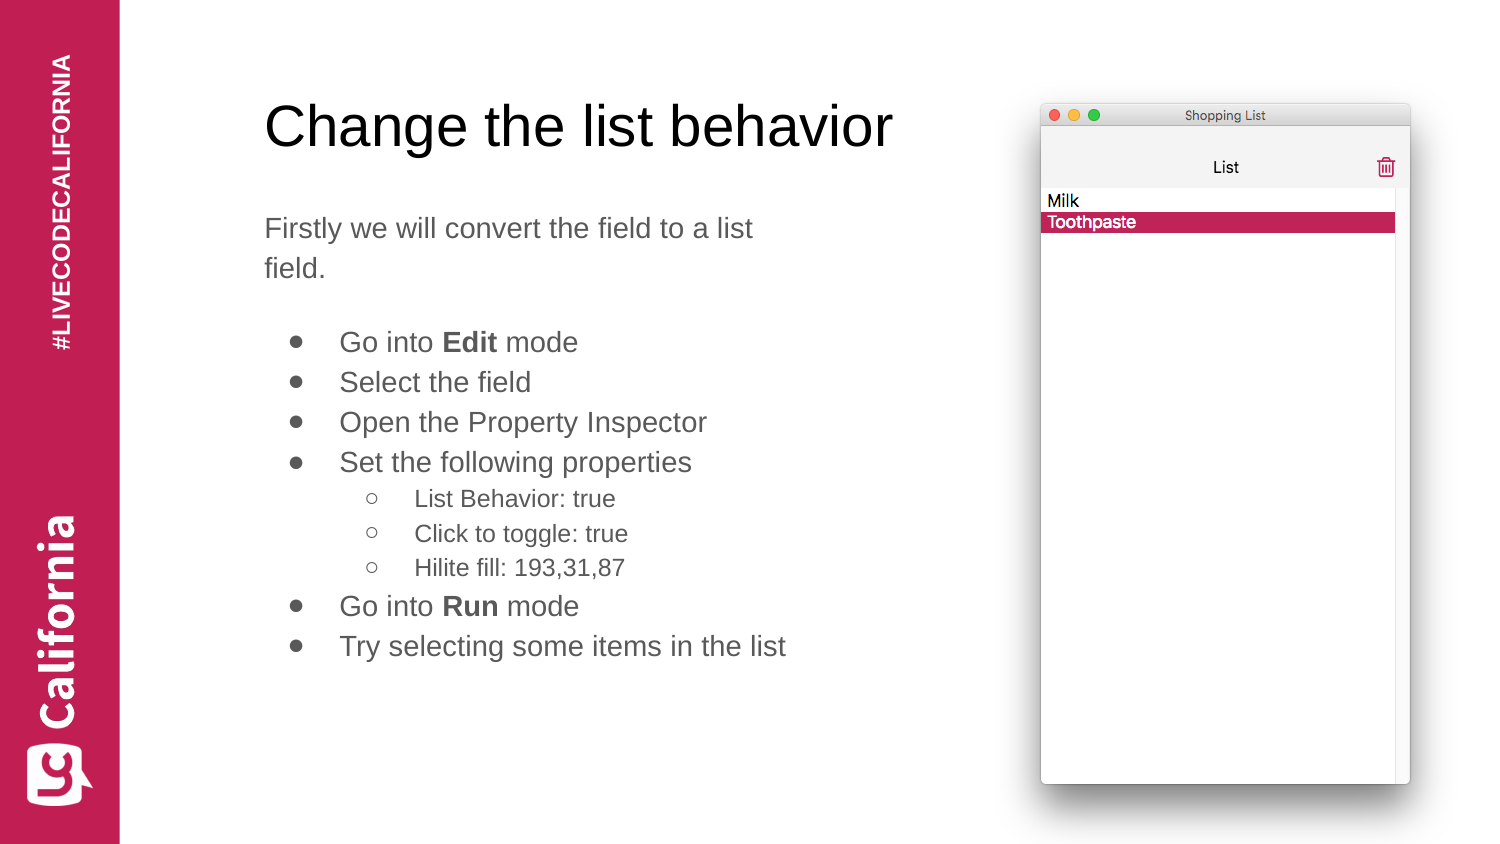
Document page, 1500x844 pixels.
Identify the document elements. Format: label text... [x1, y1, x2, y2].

picture [0, 0, 120, 844]
title Change the list behavior [249, 72, 984, 167]
picture [985, 72, 1466, 844]
list Firstly we will convert the field to a list field. Go into Edit mode Select the field Open the Property Inspector Set the following properties List Behavior: true Click to toggle: true Hilite fill: 193,31,87 Go into Run mode Try selecting some items in the list [249, 189, 813, 750]
